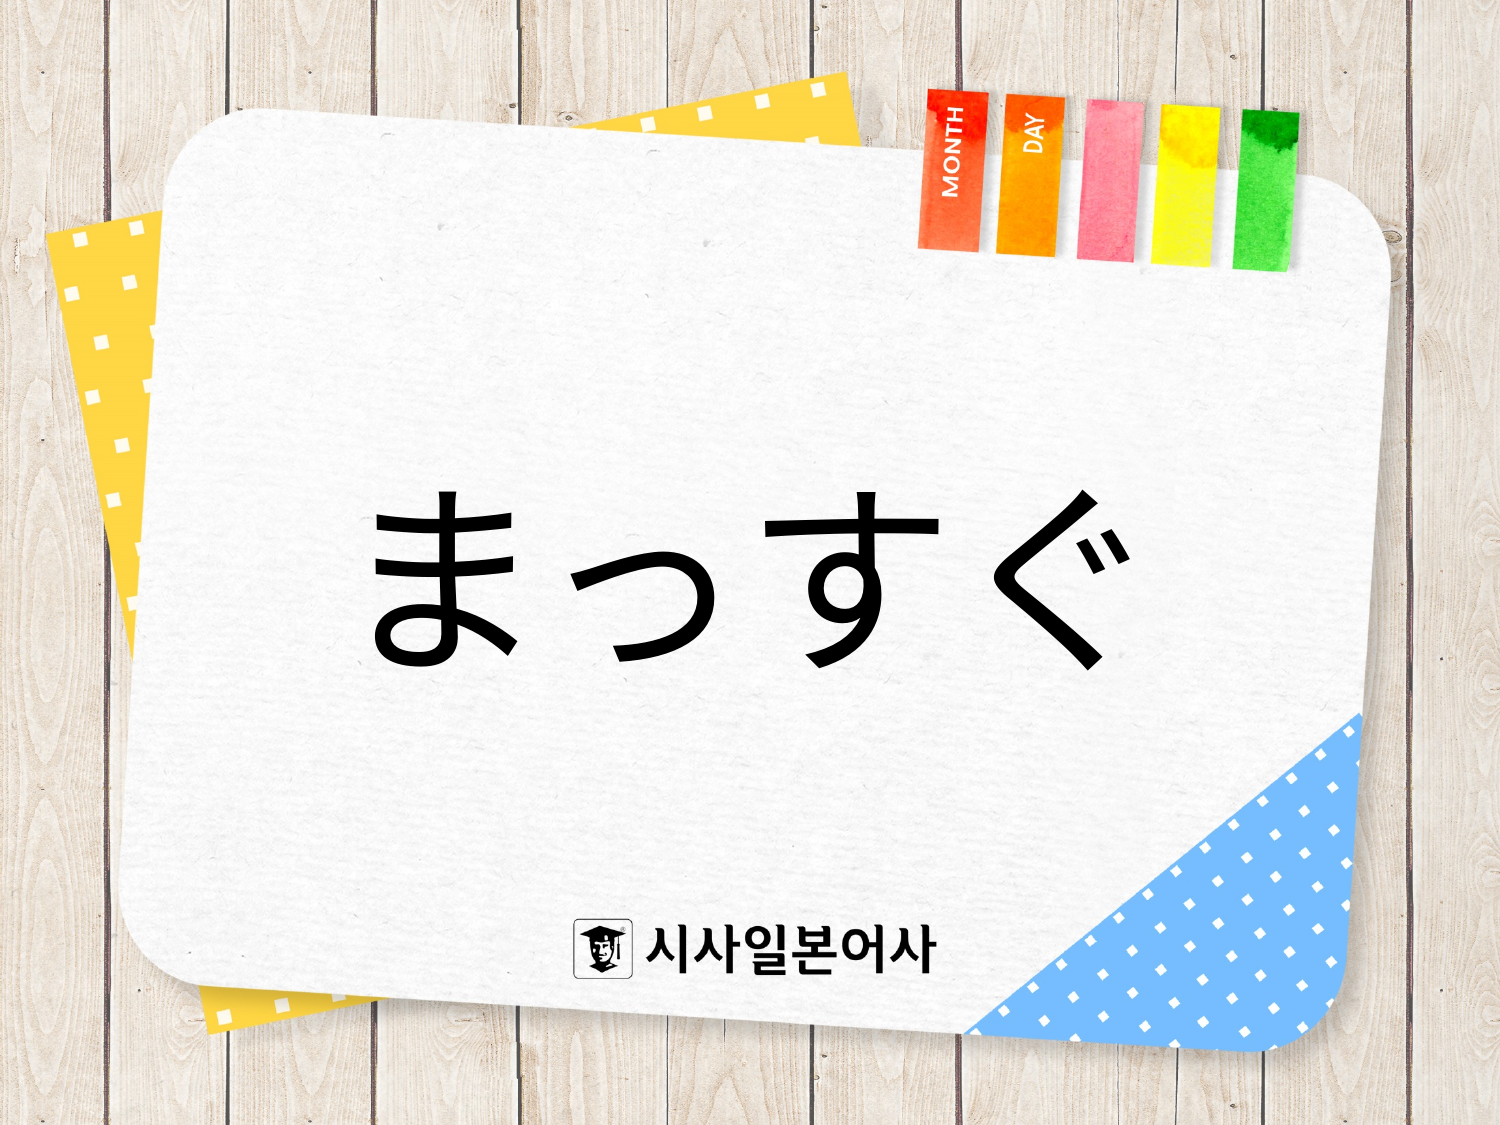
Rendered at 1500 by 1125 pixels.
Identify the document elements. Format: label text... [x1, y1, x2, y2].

title まっすぐ [75, 338, 1425, 811]
picture [0, 0, 1500, 1125]
